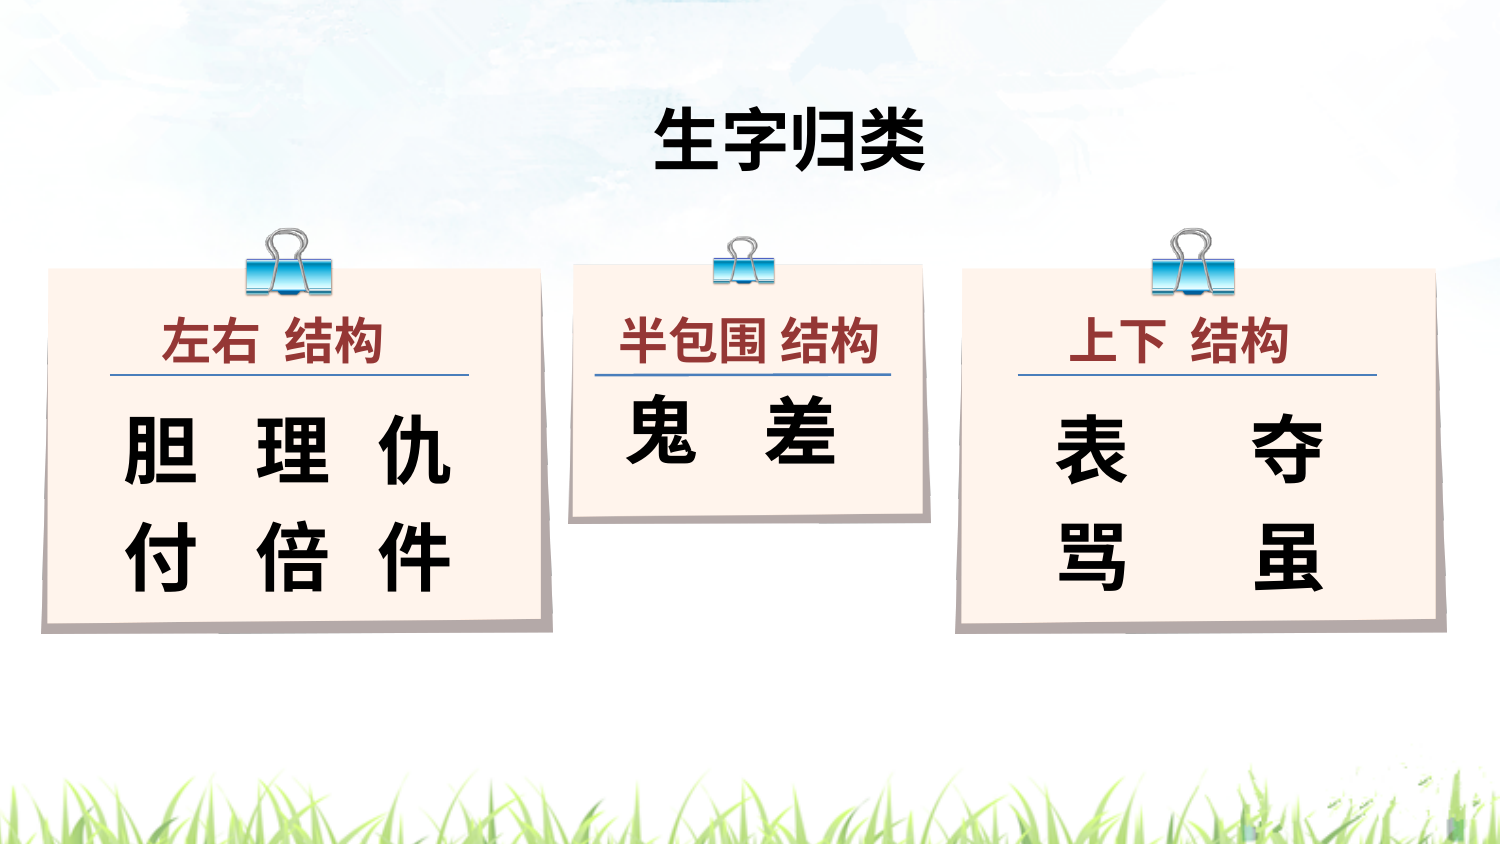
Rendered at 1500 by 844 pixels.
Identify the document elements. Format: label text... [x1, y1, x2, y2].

picture [0, 0, 1500, 844]
text_box 生字归类 [641, 91, 959, 185]
